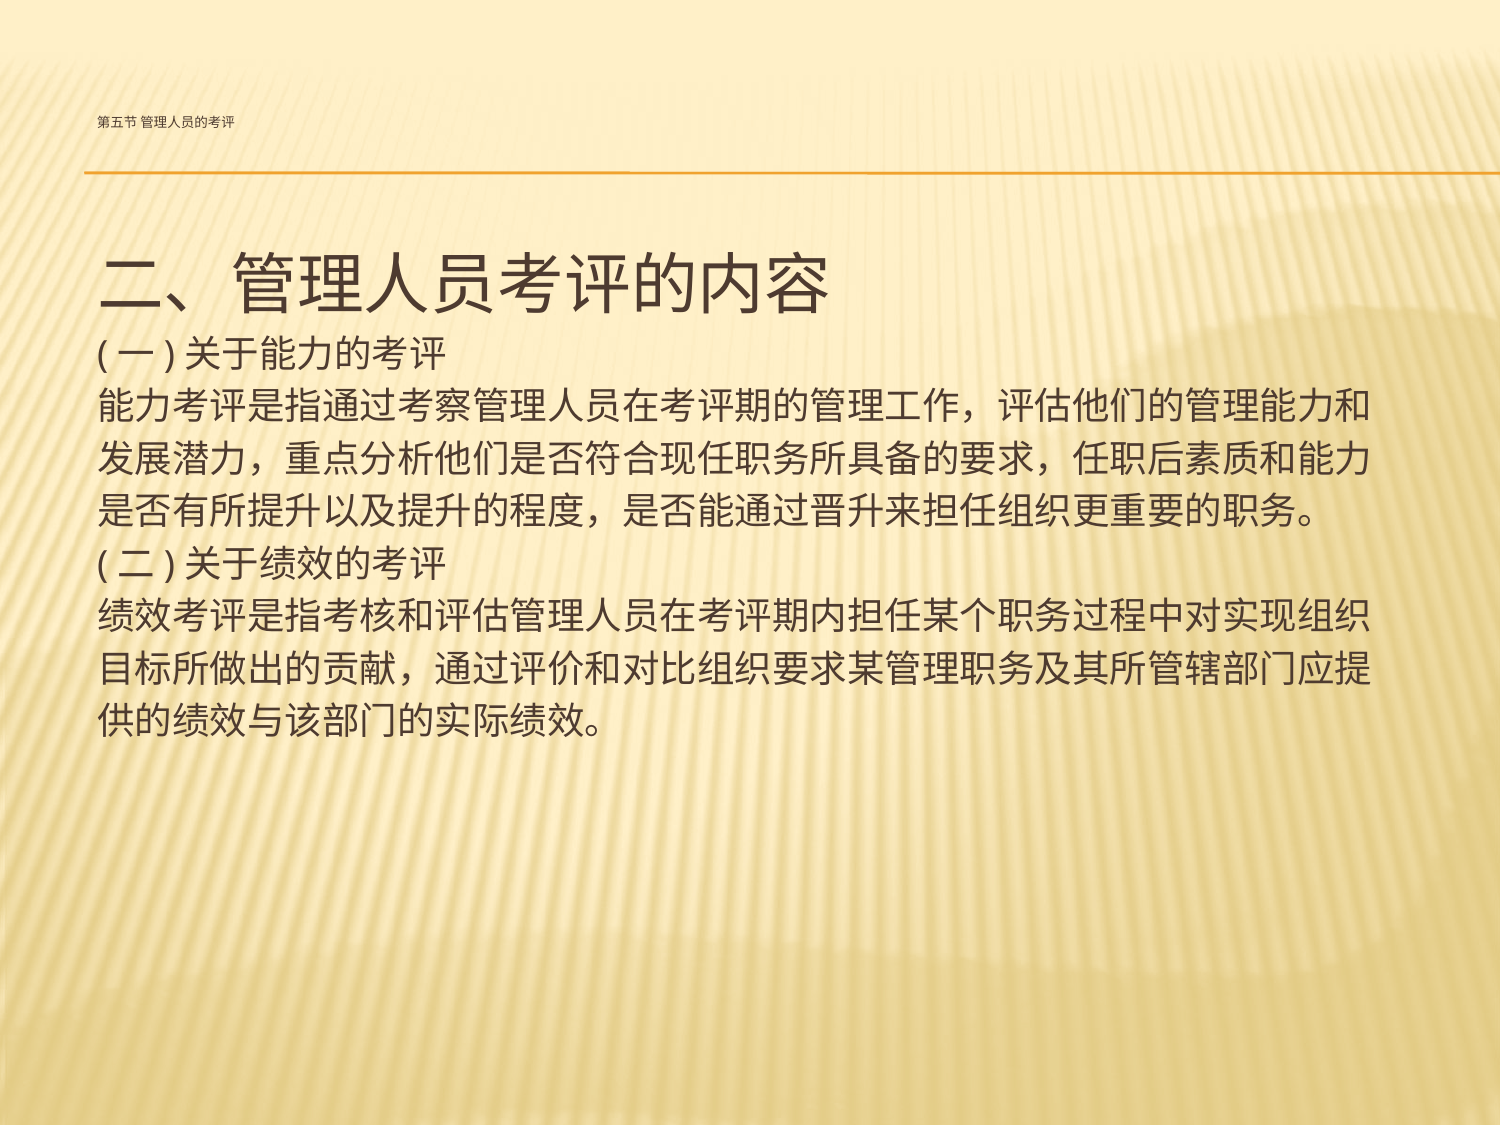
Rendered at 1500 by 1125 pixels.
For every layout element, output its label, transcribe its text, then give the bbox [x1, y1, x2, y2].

list 二、管理人员考评的内容 (一)关于能力的考评 能力考评是指通过考察管理人员在考评期的管理工作，评估他们的管理能力和 发展潜力，重点分析他们是否符合现任职务所具备的要求，任职后素质和能力 是否有所提升以及提升的程度，是否能通过晋升来担任组织更重要的职务。 (二)关于绩效的考评 绩效考评是指考核和评估管理人员在考评期内担任某个职务过程中对实现组织 目标所做出的贡献，通过评价和对比组织要求某管理职务及其所管辖部门应提 供的绩效与该部门的实际绩效。 [81, 234, 1426, 1044]
title 第五节 管理人员的考评 [82, 82, 1432, 155]
